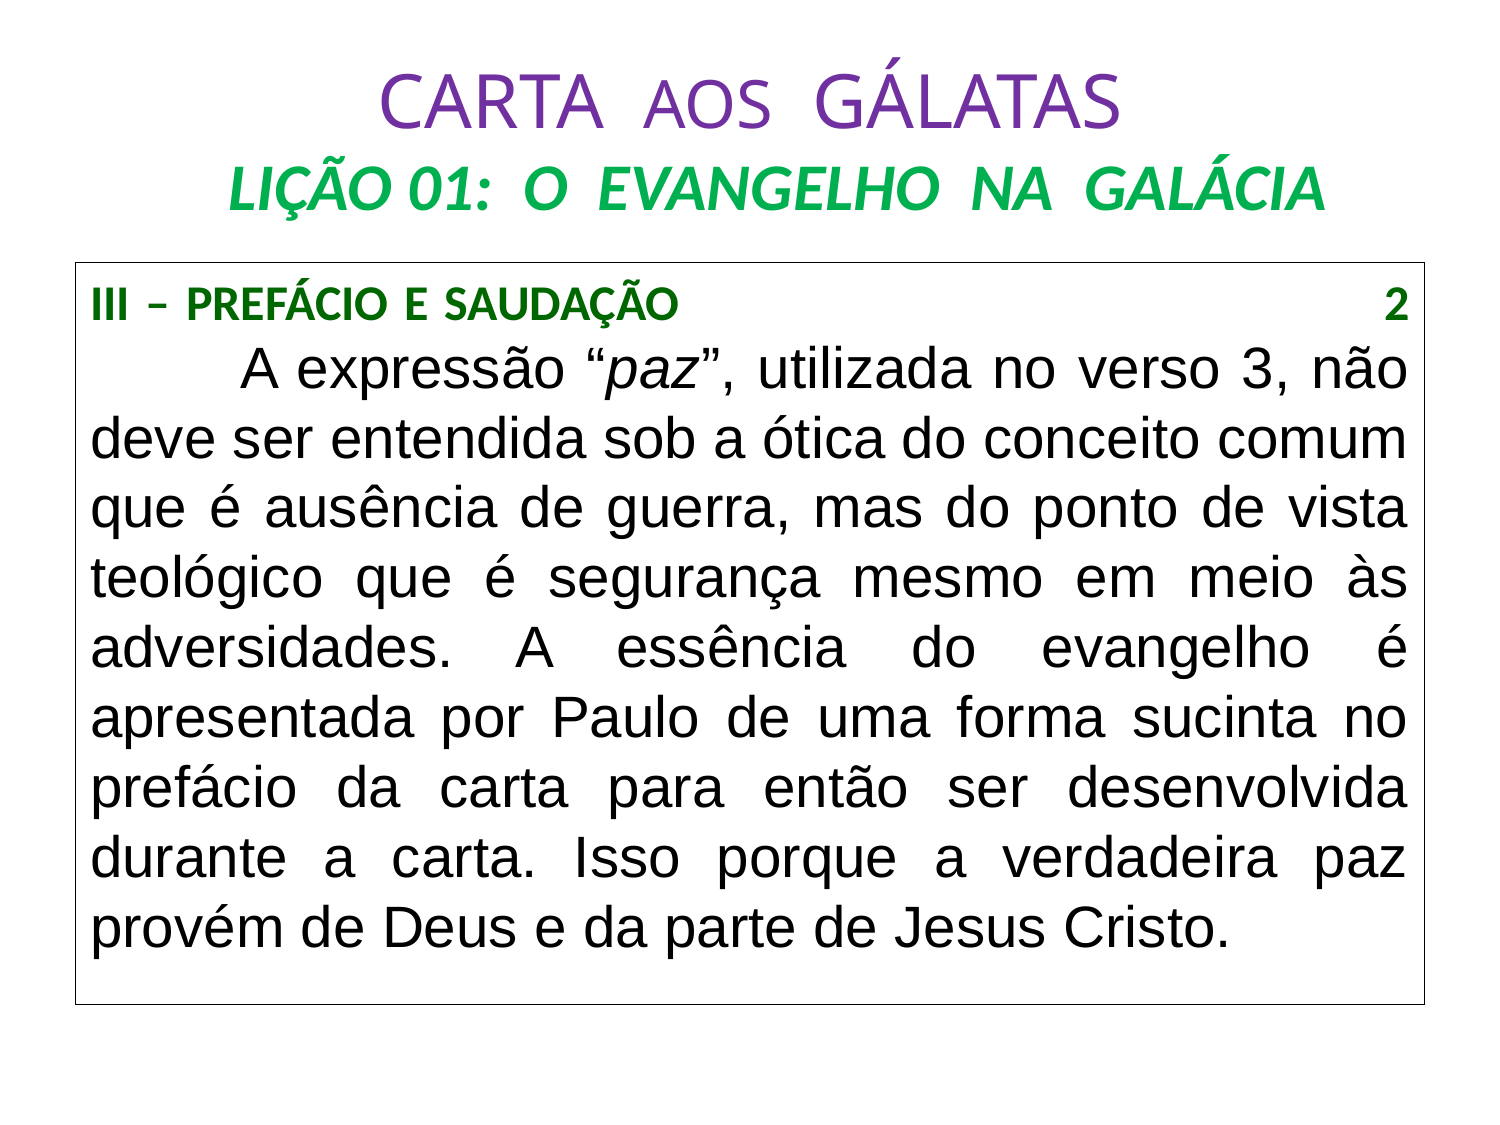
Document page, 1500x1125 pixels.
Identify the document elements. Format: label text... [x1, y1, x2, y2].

list III – PREFÁCIO E SAUDAÇÃO 2 A expressão “paz”, utilizada no verso 3, não deve ser entendida sob a ótica do conceito comum que é ausência de guerra, mas do ponto de vista teológico que é segurança mesmo em meio às adversidades. A essência do evangelho é apresentada por Paulo de uma forma sucinta no prefácio da carta para então ser desenvolvida durante a carta. Isso porque a verdadeira paz provém de Deus e da parte de Jesus Cristo. [75, 262, 1425, 1005]
title CARTA AOS GÁLATAS LIÇÃO 01: O EVANGELHO NA GALÁCIA [75, 45, 1425, 233]
